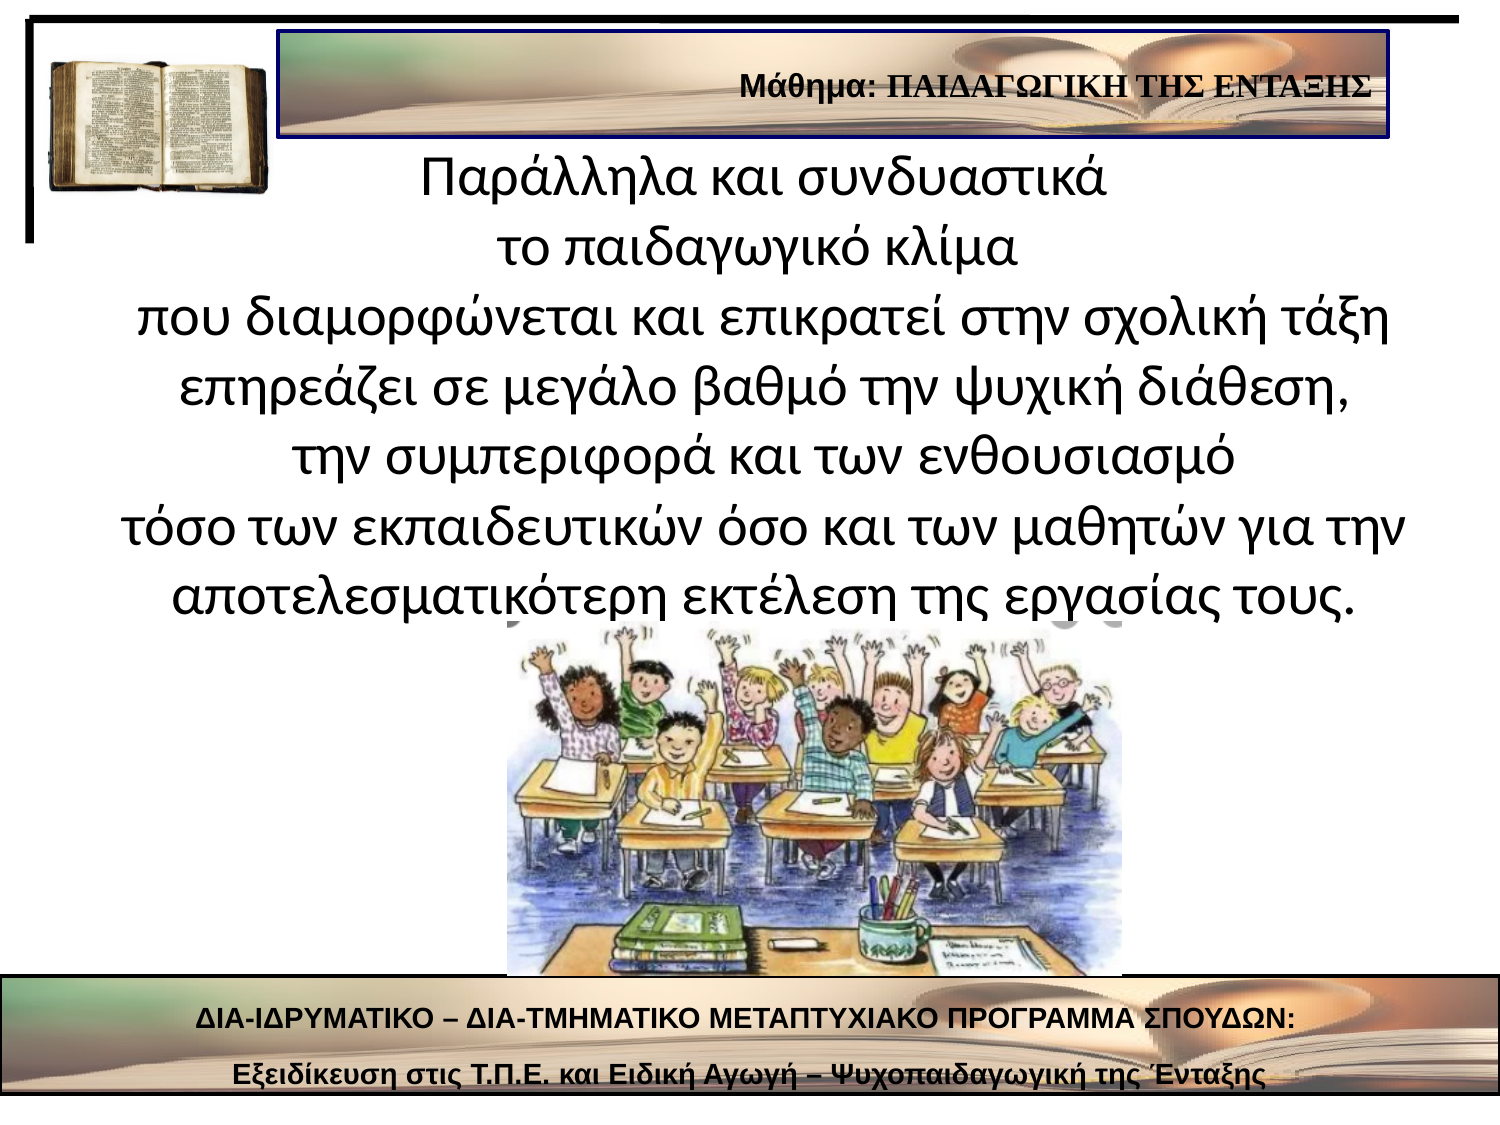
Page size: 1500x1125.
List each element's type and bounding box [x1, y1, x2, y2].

picture [507, 620, 1122, 976]
text_box [0, 18, 1500, 1094]
picture [40, 54, 274, 200]
